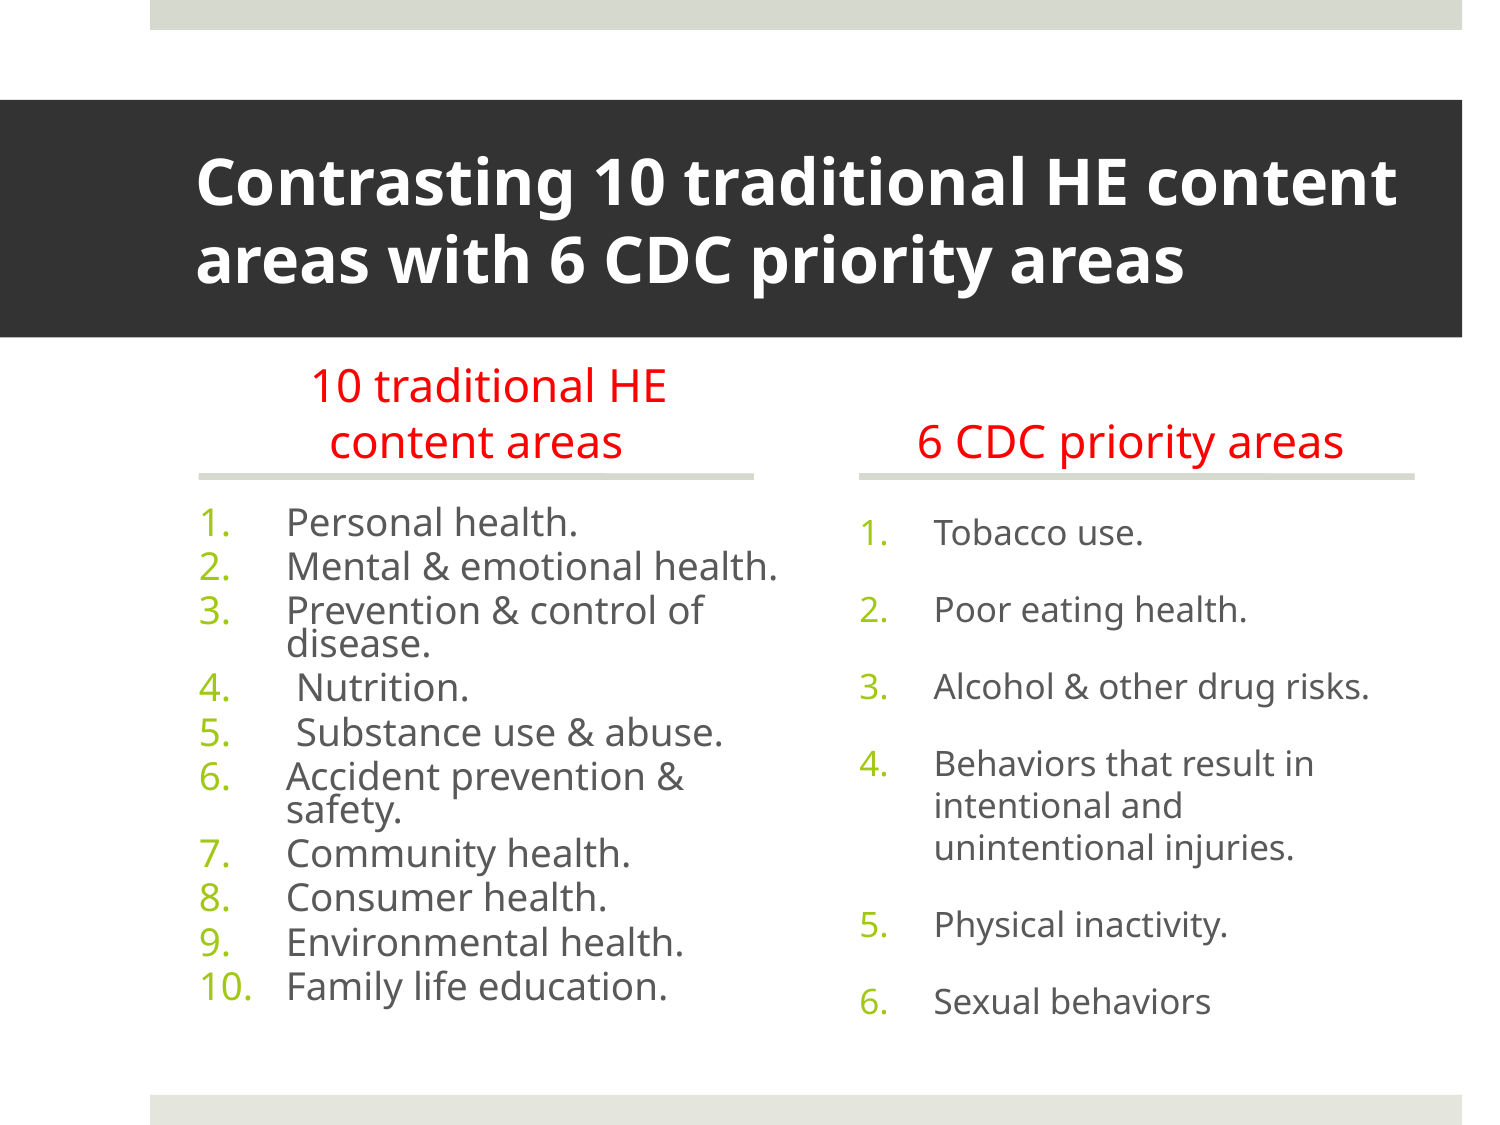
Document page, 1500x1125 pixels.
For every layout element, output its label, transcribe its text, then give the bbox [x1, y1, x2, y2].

list 6 CDC priority areas [844, 331, 1430, 475]
list 10 traditional HE content areas [183, 331, 769, 475]
title Contrasting 10 traditional HE content areas with 6 CDC priority areas [0, 99, 1463, 338]
list Personal health. Mental & emotional health. Prevention & control of disease. Nutrition. Substance use & abuse. Accident prevention & safety. Community health. Consumer health. Environmental health. Family life education. [183, 502, 813, 1050]
list Tobacco use. Poor eating health. Alcohol & other drug risks. Behaviors that result in intentional and unintentional injuries. Physical inactivity. Sexual behaviors [844, 502, 1430, 1030]
